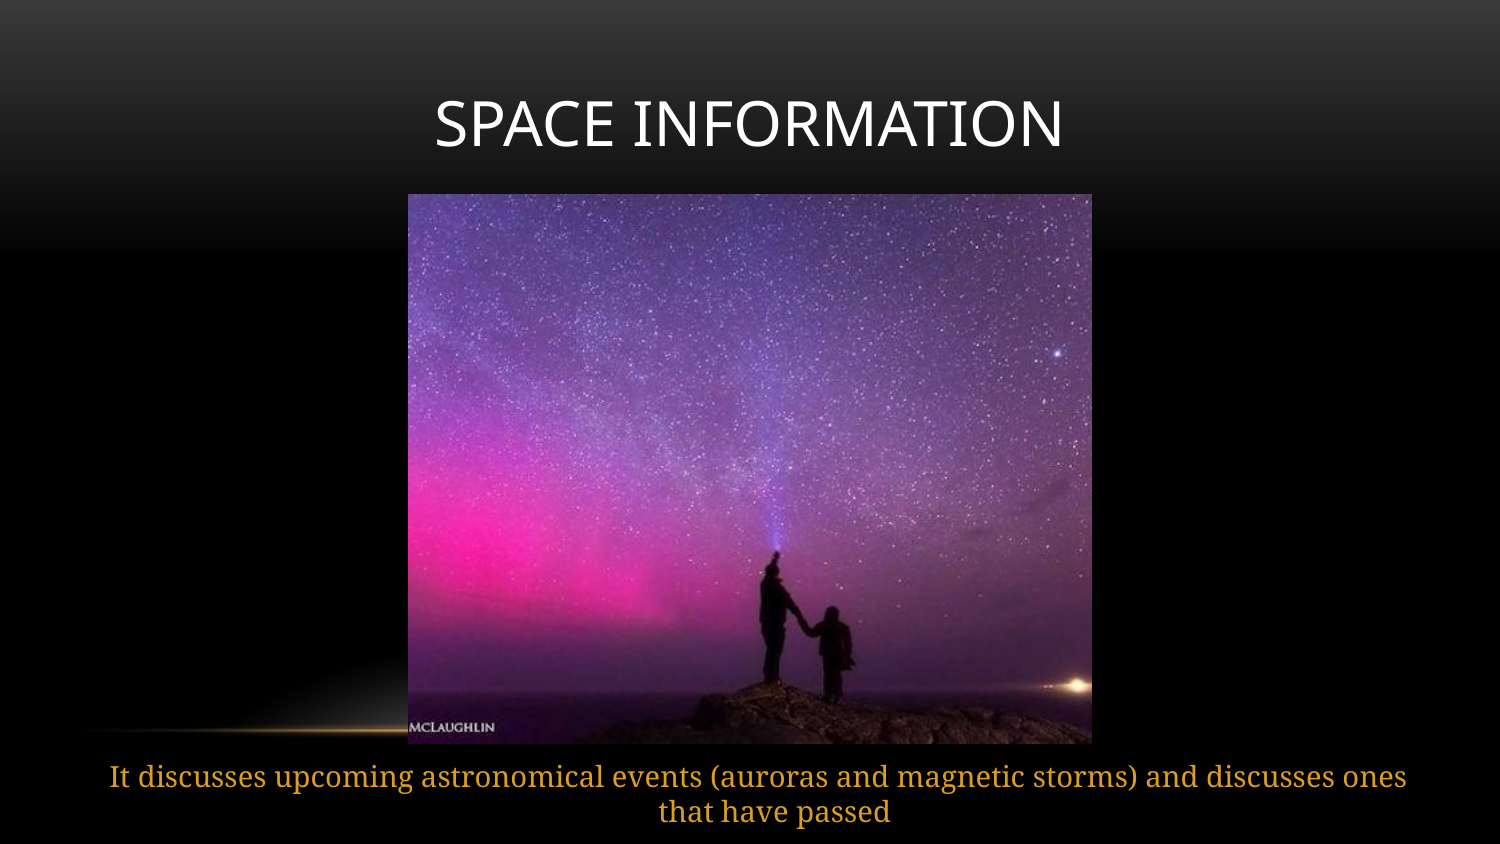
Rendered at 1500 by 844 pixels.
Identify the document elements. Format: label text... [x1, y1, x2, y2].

list It discusses upcoming astronomical events (auroras and magnetic storms) and discusses ones that have passed [75, 743, 1425, 836]
picture [0, 0, 1125, 844]
title Space Information [75, 33, 1425, 175]
